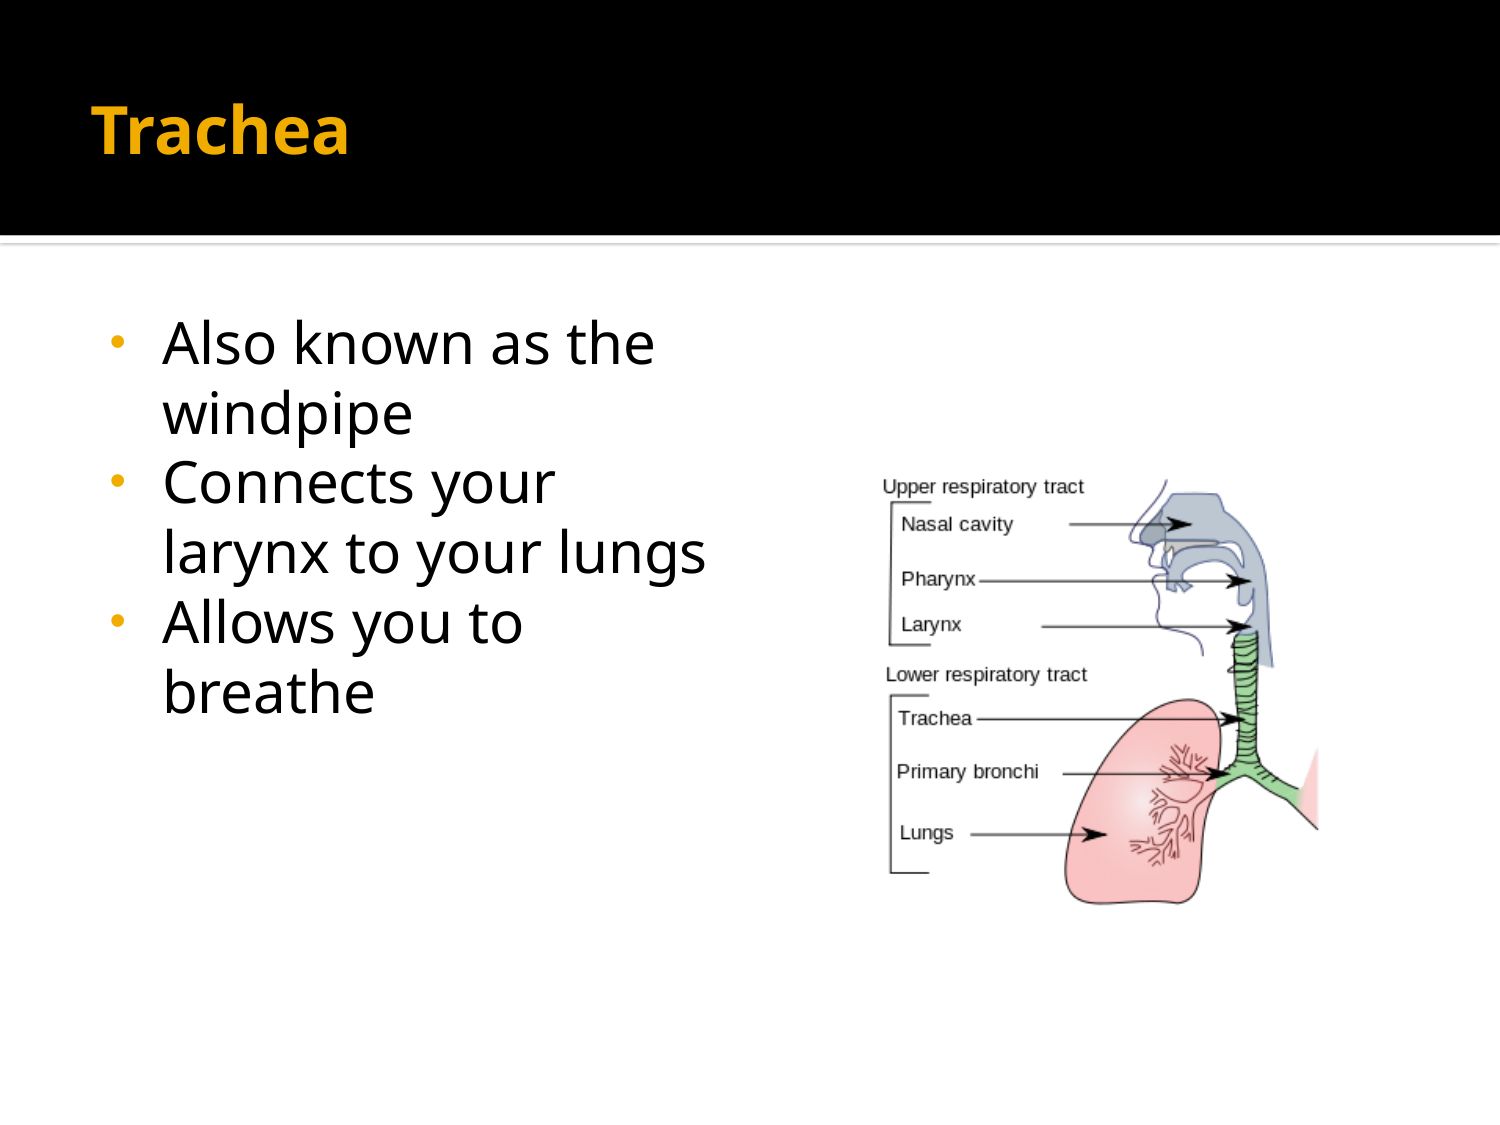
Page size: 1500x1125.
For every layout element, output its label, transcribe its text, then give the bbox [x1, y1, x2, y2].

title Trachea [75, 24, 1425, 231]
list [867, 420, 1320, 921]
list Also known as the windpipe Connects your larynx to your lungs Allows you to breathe [75, 291, 738, 1050]
